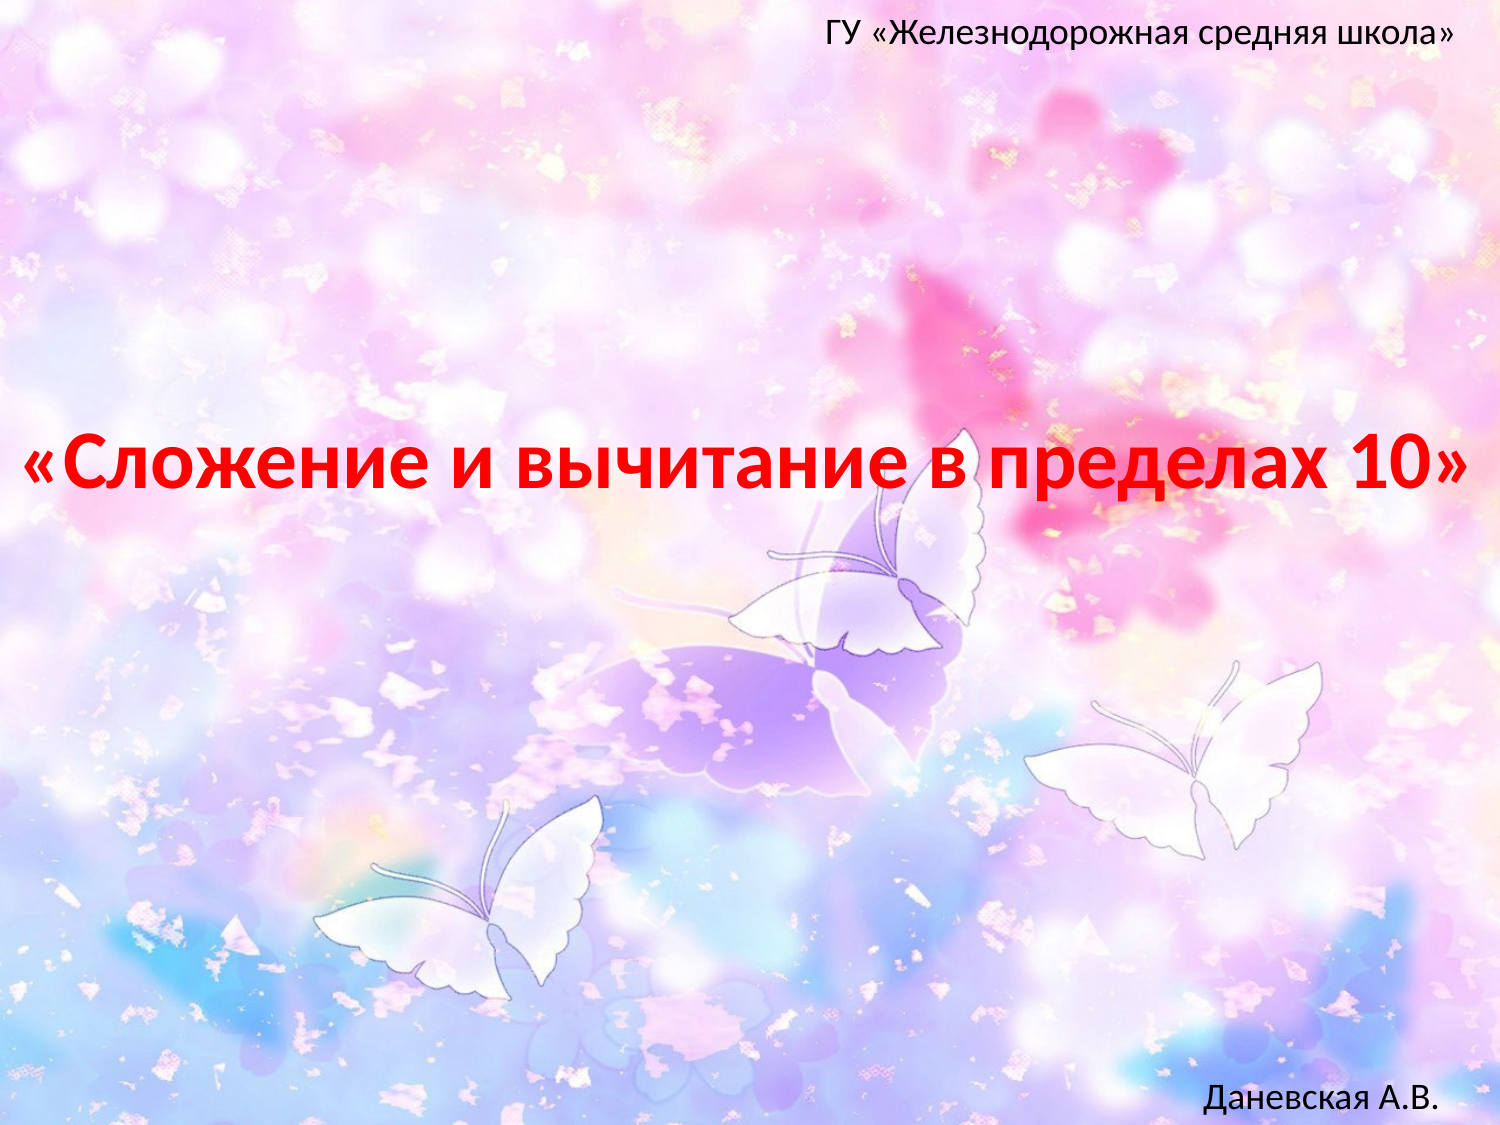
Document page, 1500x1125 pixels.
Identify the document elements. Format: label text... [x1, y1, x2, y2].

text_box Даневская А.В. [1188, 1064, 1456, 1125]
text_box «Сложение и вычитание в пределах 10» [3, 397, 1493, 513]
text_box ГУ «Железнодорожная средняя школа» [810, 0, 1472, 60]
picture [0, 0, 1500, 1125]
